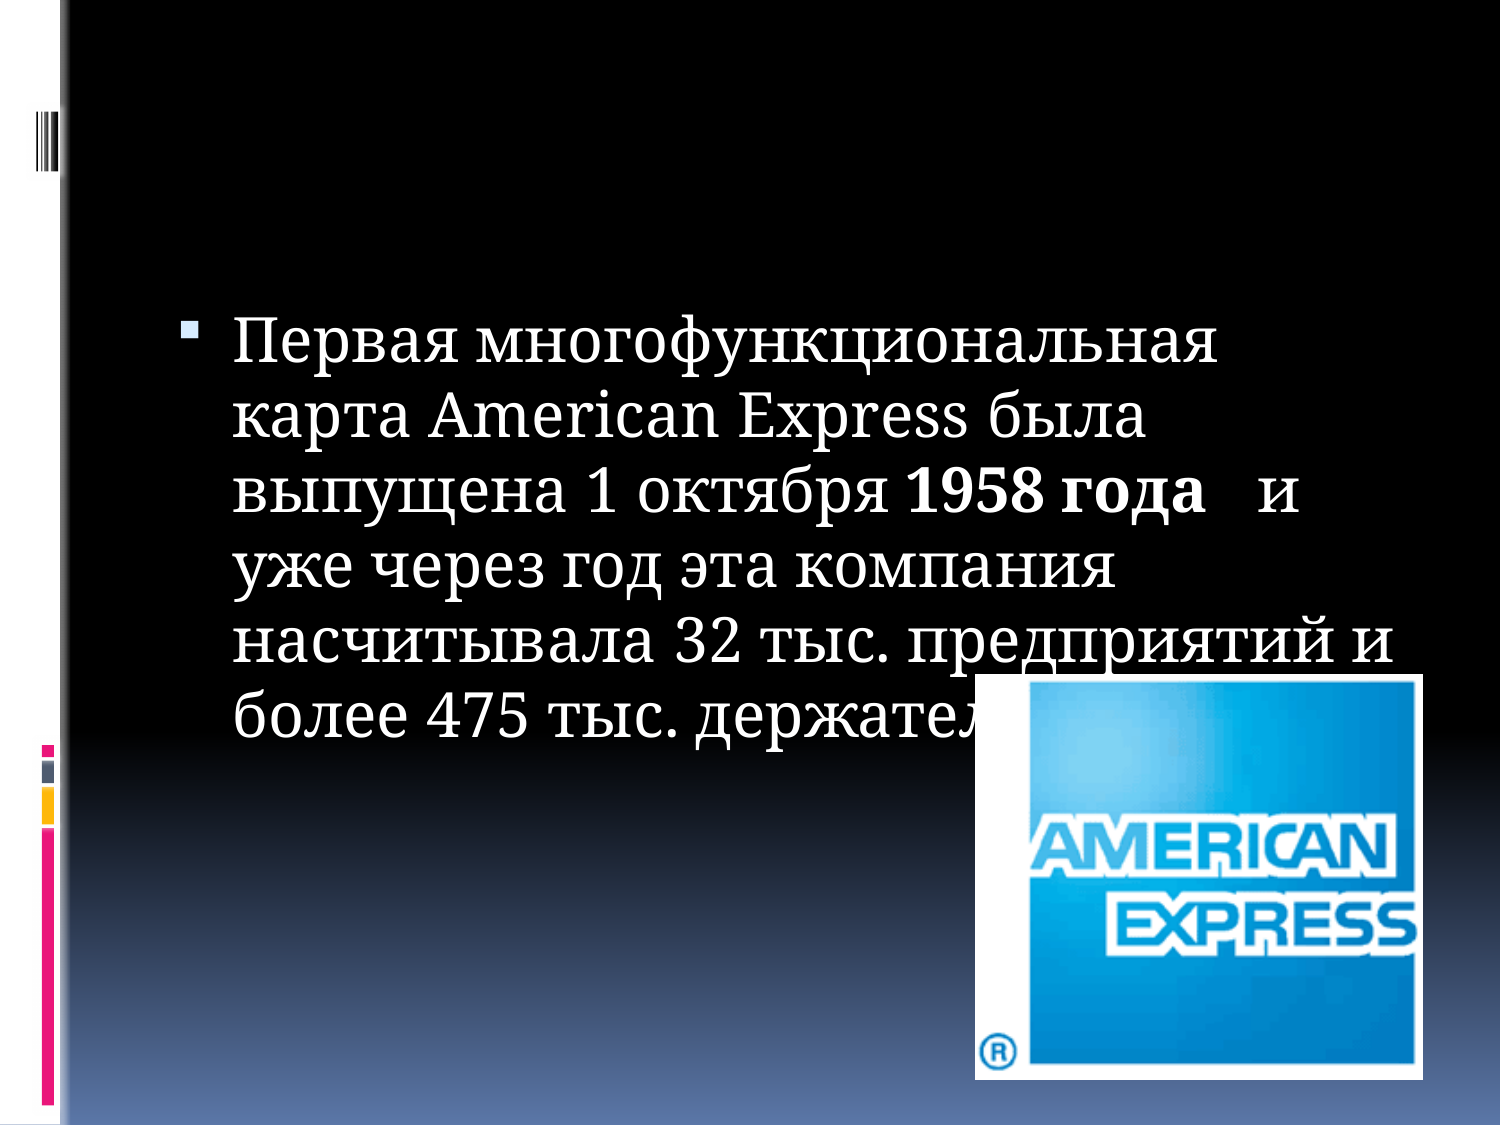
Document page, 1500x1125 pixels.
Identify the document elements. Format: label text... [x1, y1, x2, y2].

list Первая многофункциональная карта American Express была выпущена 1 октября 1958 года и уже через год эта компания насчитывала 32 тыс. предприятий и более 475 тыс. держателей карточек. [150, 292, 1425, 1043]
picture [974, 674, 1423, 1080]
